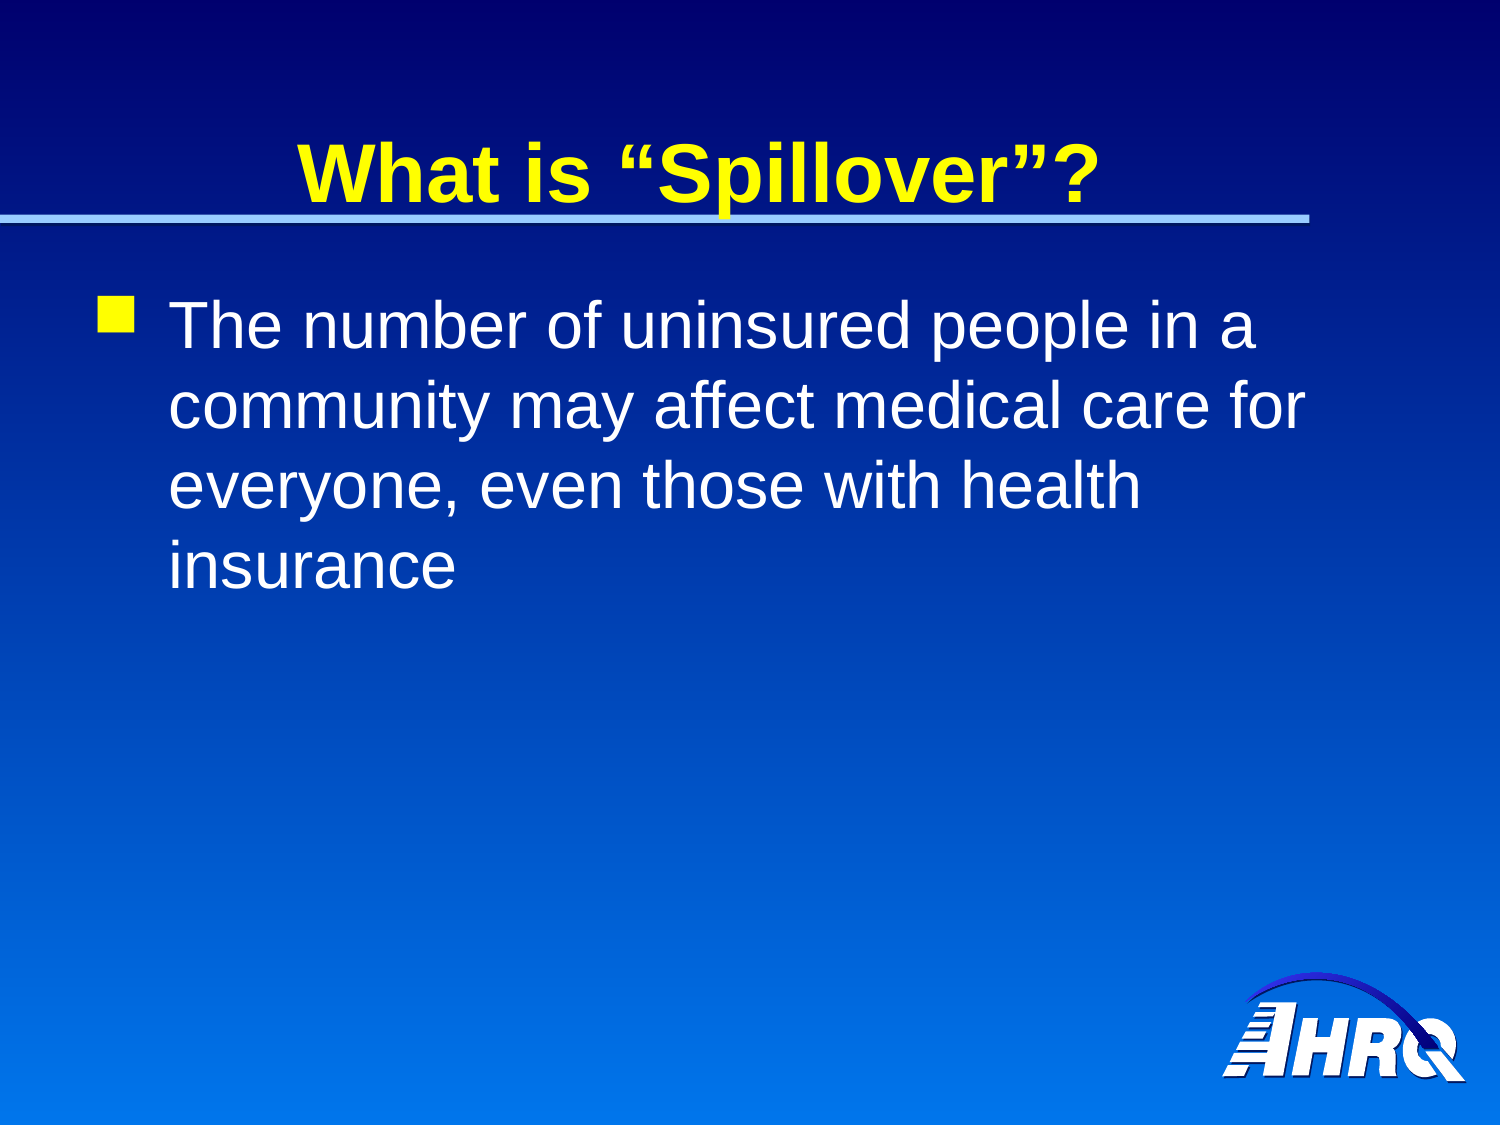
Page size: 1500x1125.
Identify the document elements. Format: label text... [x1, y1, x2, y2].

list The number of uninsured people in a community may affect medical care for everyone, even those with health insurance [77, 274, 1423, 951]
title What is “Spillover”? [66, 46, 1334, 229]
